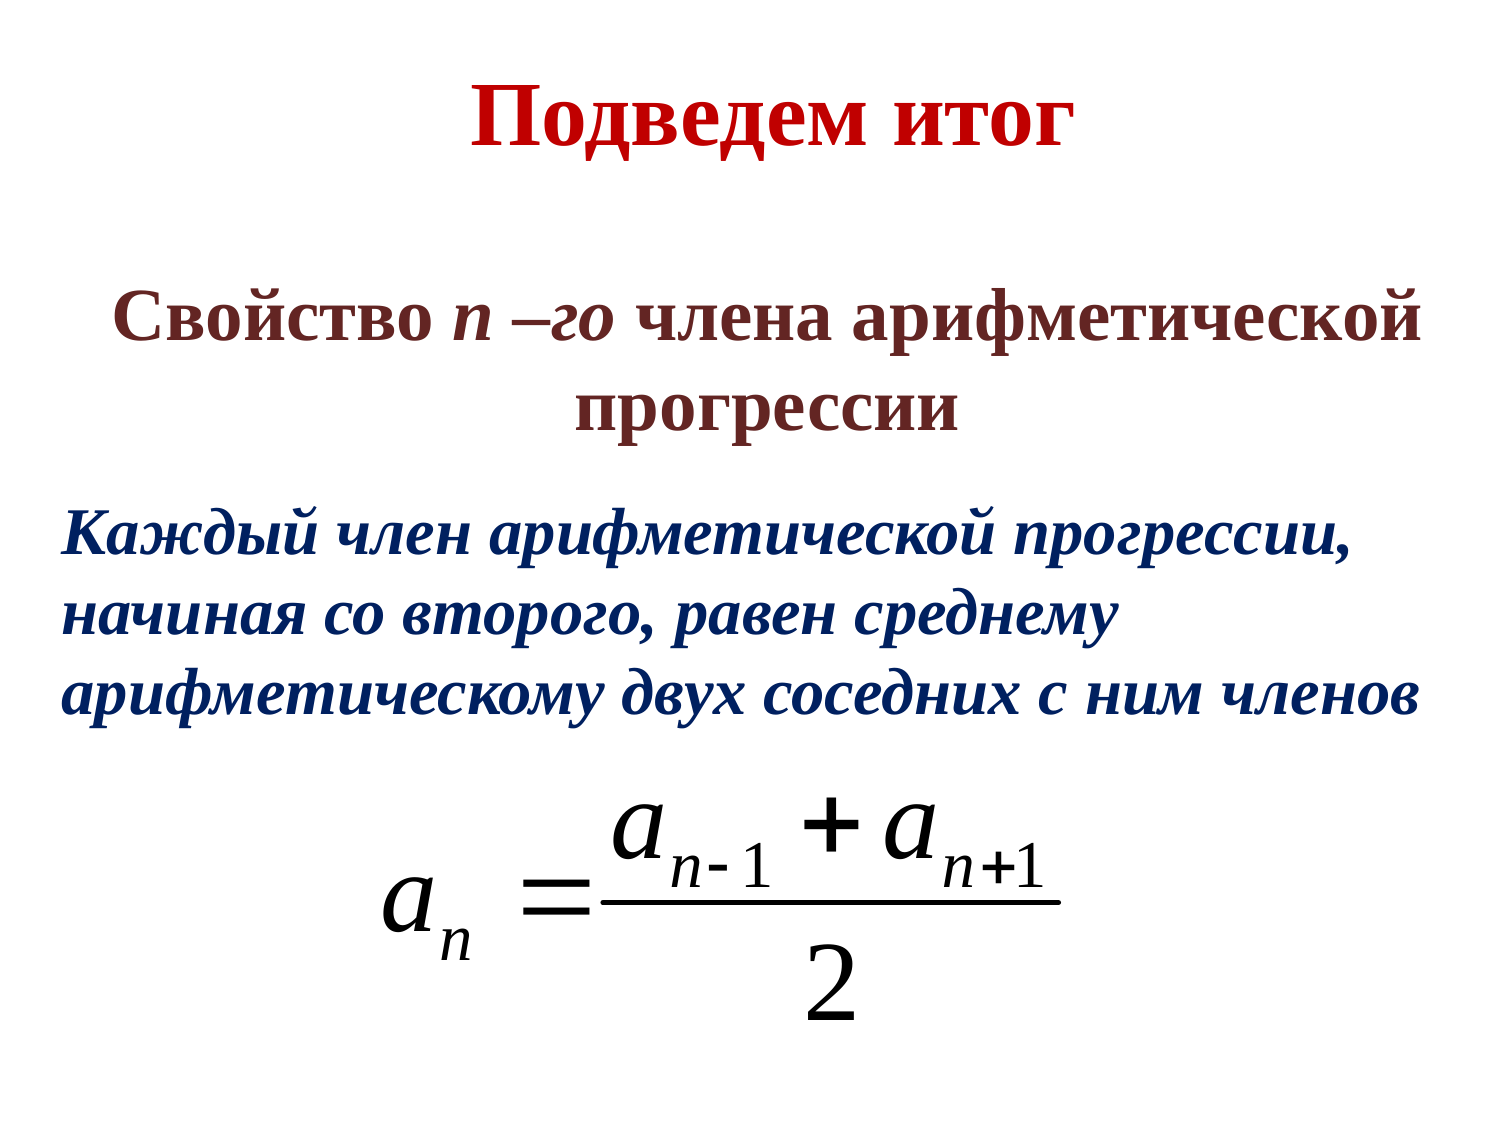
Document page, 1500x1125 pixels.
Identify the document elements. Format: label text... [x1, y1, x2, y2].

text_box Каждый член арифметической прогрессии, начиная со второго, равен среднему арифметическому двух соседних с ним членов [46, 480, 1465, 736]
text_box Подведем итог [386, 46, 1161, 172]
text_box Свойство n –го члена арифметической прогрессии [70, 257, 1465, 453]
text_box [363, 749, 1079, 1046]
